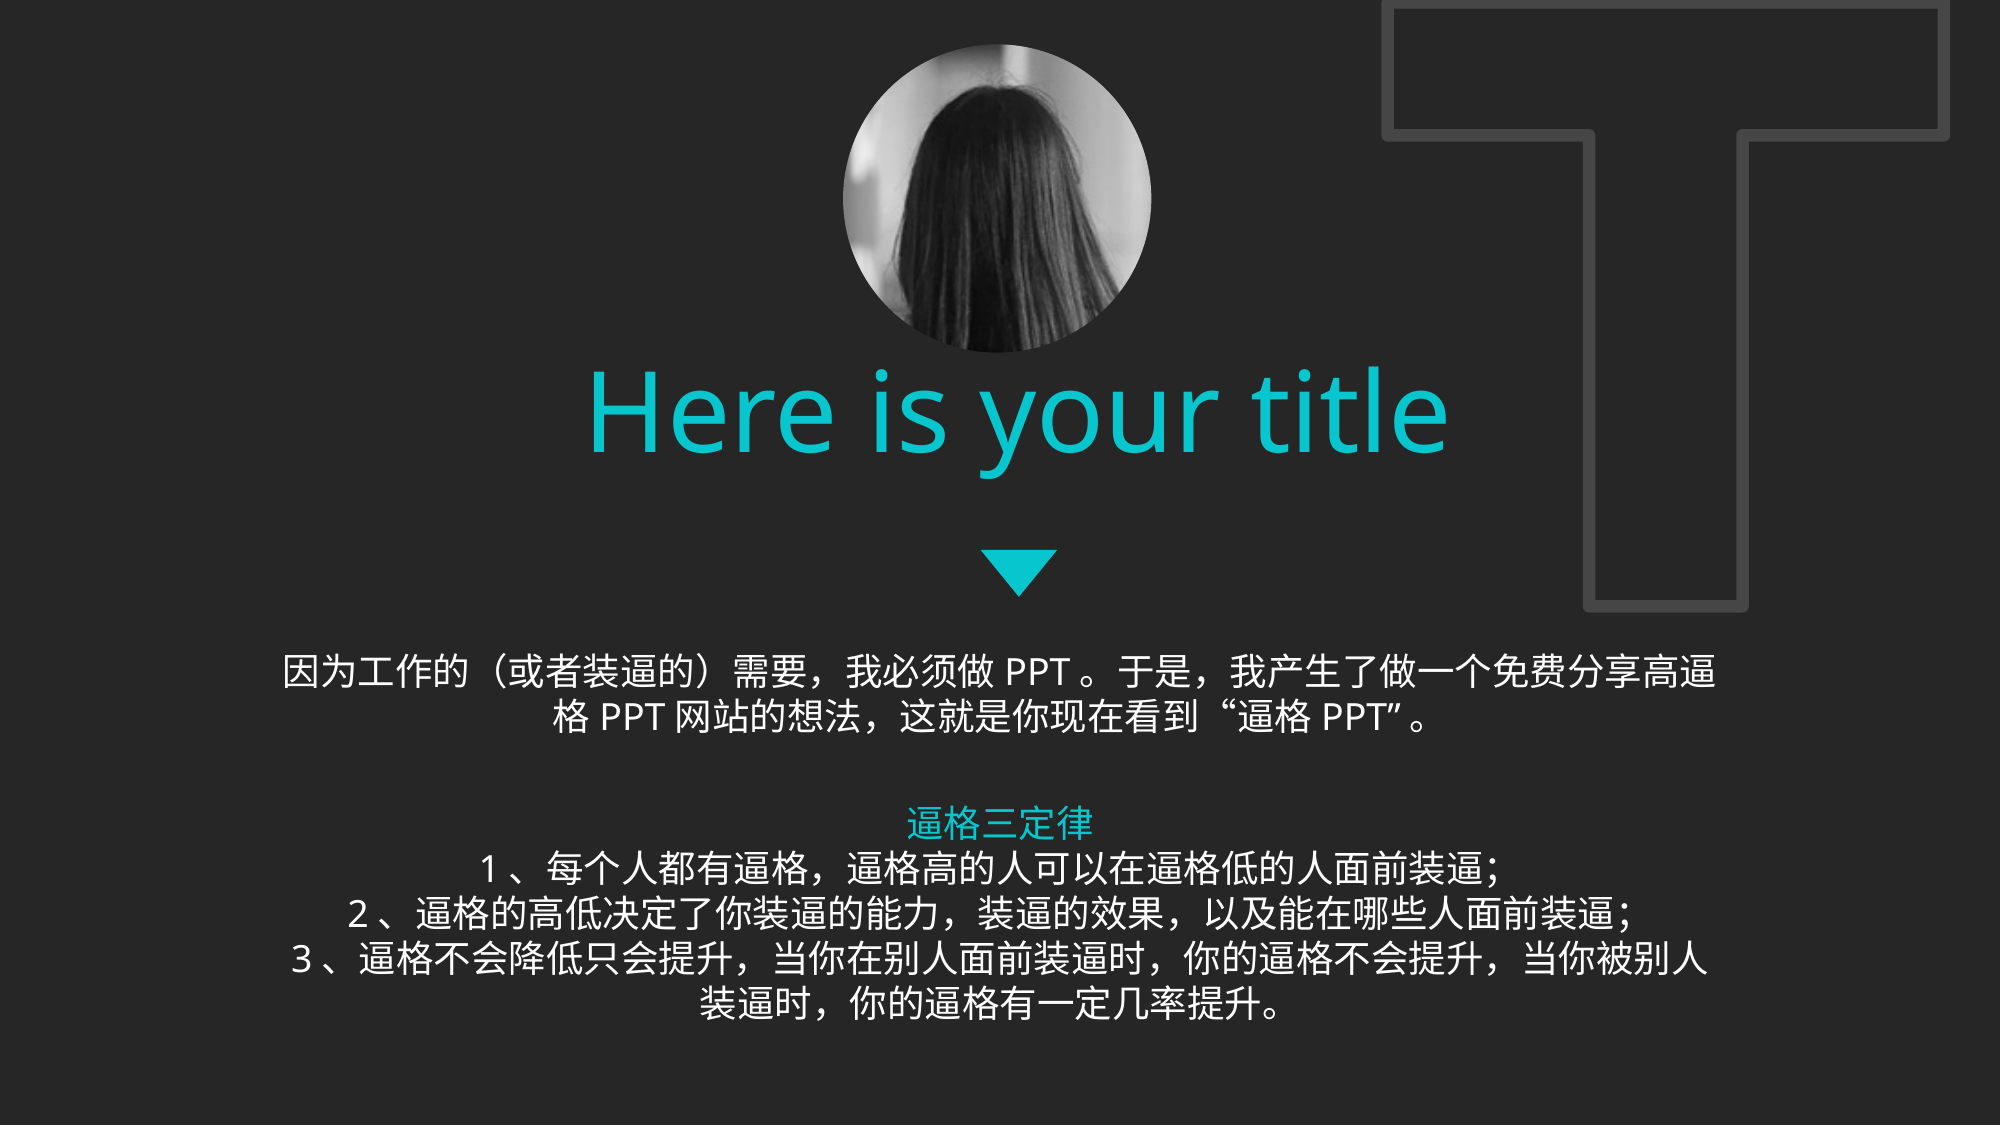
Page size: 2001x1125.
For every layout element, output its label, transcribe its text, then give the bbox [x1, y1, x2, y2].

text_box [978, 548, 1060, 599]
text_box 逼格三定律 1、每个人都有逼格，逼格高的人可以在逼格低的人面前装逼； 2、逼格的高低决定了你装逼的能力，装逼的效果，以及能在哪些人面前装逼； 3、逼格不会降低只会提升，当你在别人面前装逼时，你的逼格不会提升，当你被别人装逼时，你的逼格有一定几率提升。 [265, 792, 1734, 1033]
picture [843, 44, 1152, 353]
text_box 因为工作的（或者装逼的）需要，我必须做PPT。于是，我产生了做一个免费分享高逼格PPT网站的想法，这就是你现在看到“逼格PPT”。 [265, 641, 1734, 791]
text_box Here is your title [569, 332, 1469, 483]
text_box [1387, 2, 1944, 607]
